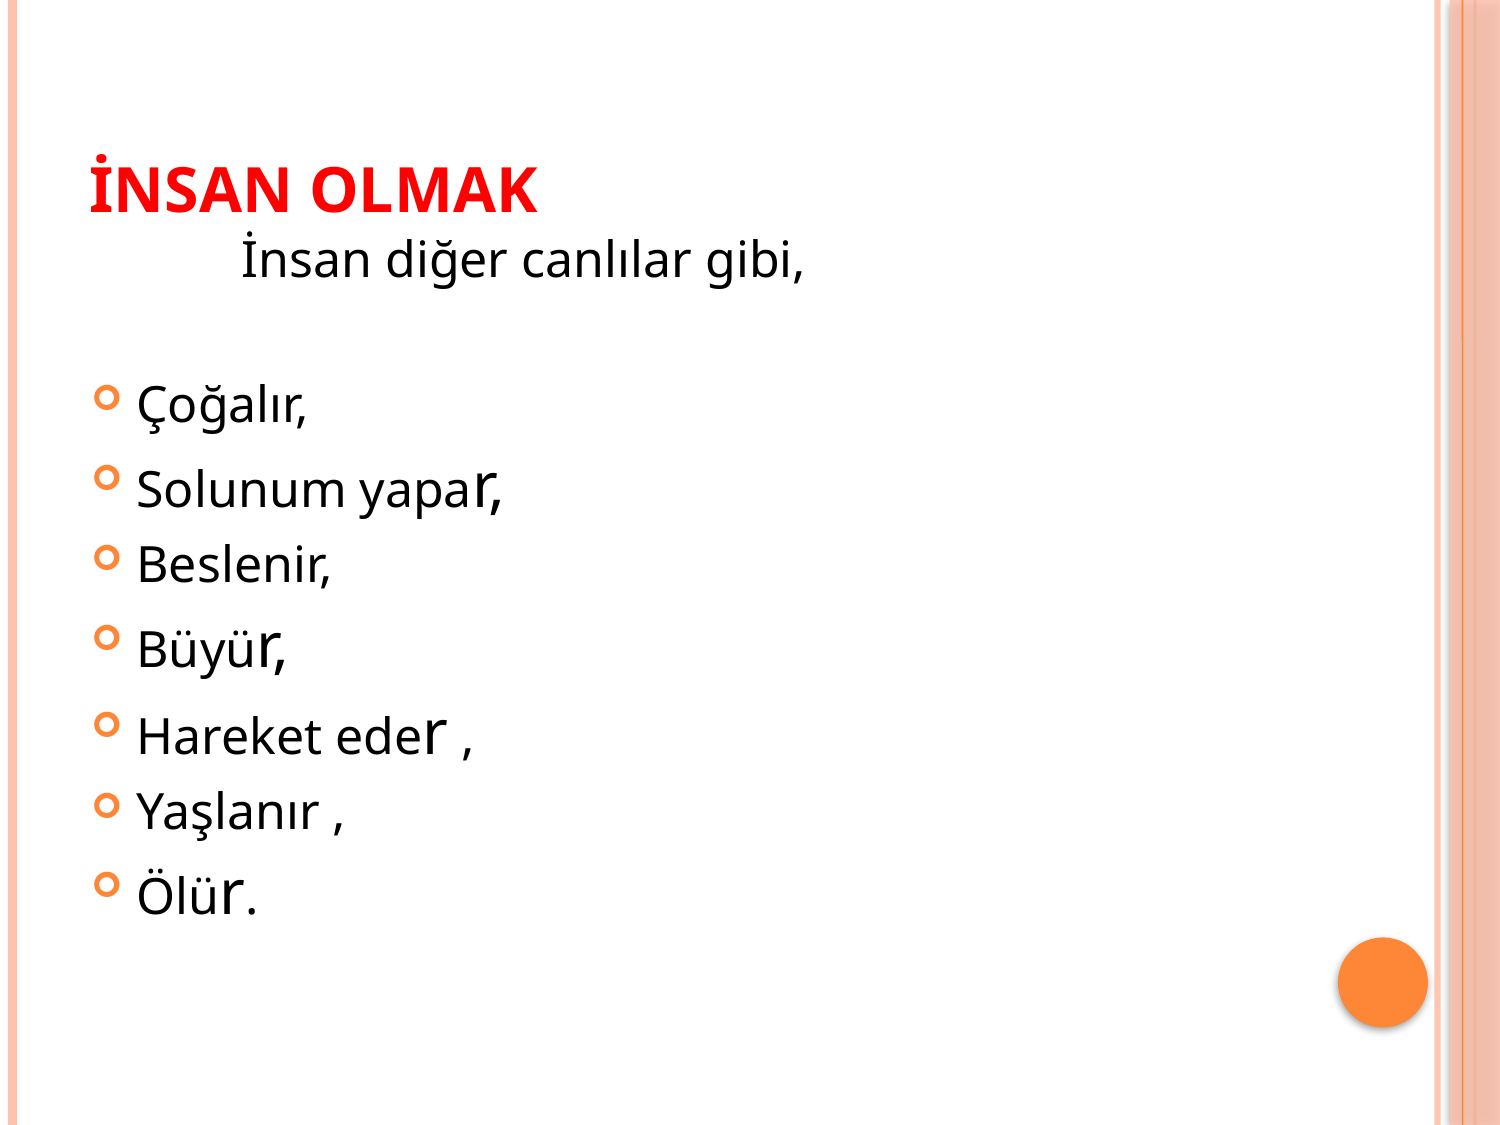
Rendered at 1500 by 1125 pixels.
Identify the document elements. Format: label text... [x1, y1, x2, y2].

title İnsan Olmak [75, 45, 1300, 233]
list İnsan diğer canlılar gibi, Çoğalır, Solunum yapar, Beslenir, Büyür, Hareket eder , Yaşlanır , Ölür. [76, 219, 1427, 1012]
